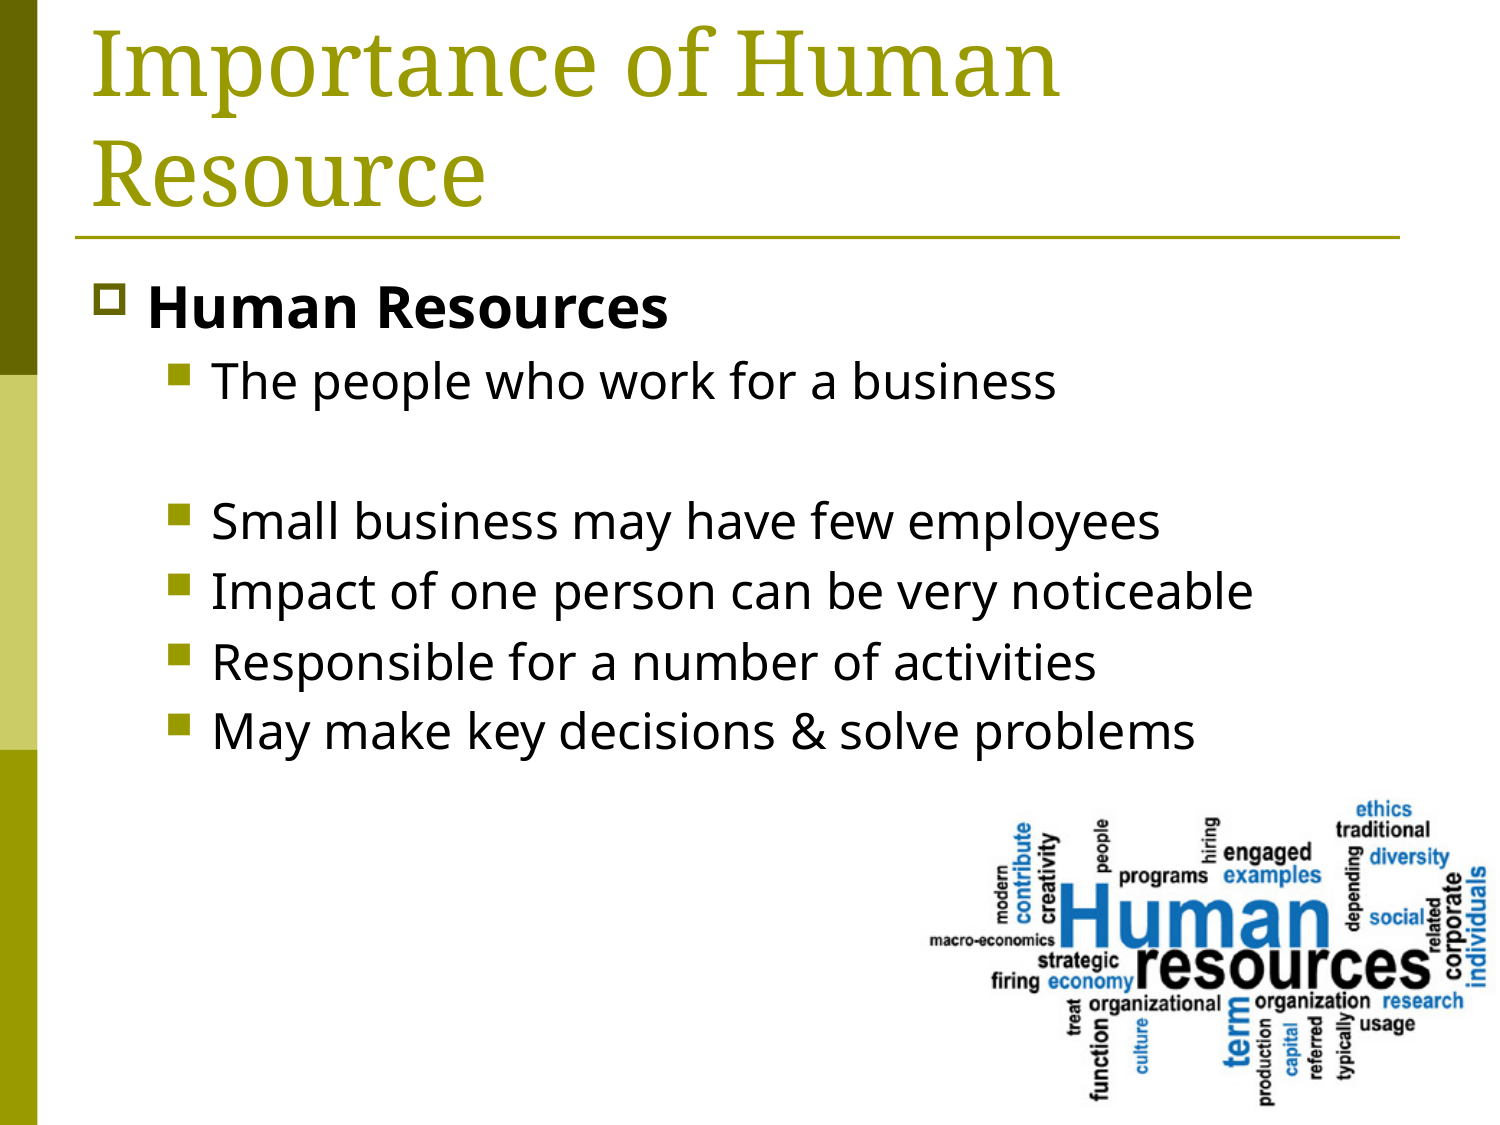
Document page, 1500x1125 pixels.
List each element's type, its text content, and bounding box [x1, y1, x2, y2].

picture [920, 763, 1497, 1124]
title Importance of Human Resource [74, 45, 1426, 233]
list Human Resources The people who work for a business Small business may have few employees Impact of one person can be very noticeable Responsible for a number of activities May make key decisions & solve problems [74, 262, 1426, 1006]
